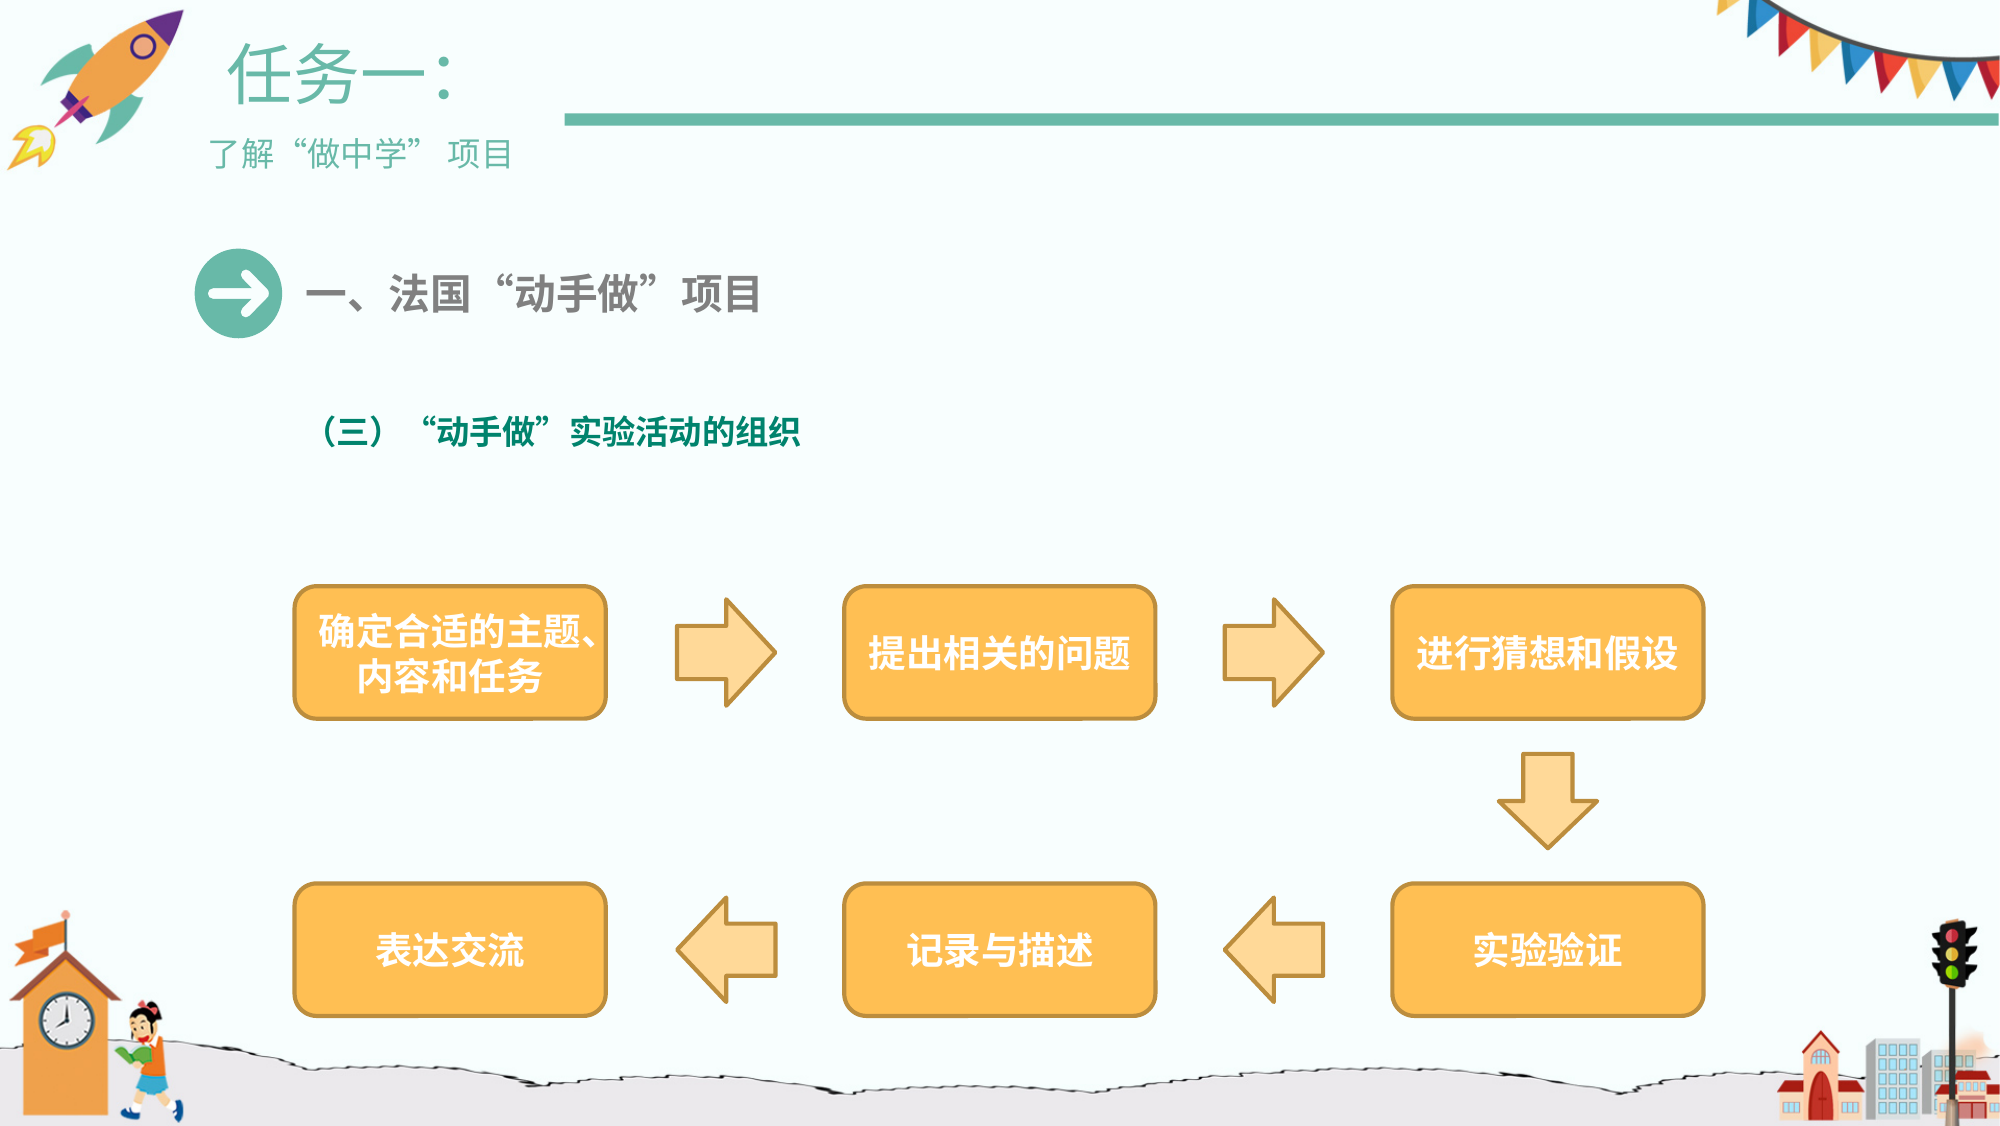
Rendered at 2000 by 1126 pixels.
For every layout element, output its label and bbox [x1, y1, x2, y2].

picture [0, 0, 2000, 1126]
text_box [132, 32, 2000, 174]
text_box [294, 585, 1704, 1017]
text_box [194, 248, 1732, 527]
